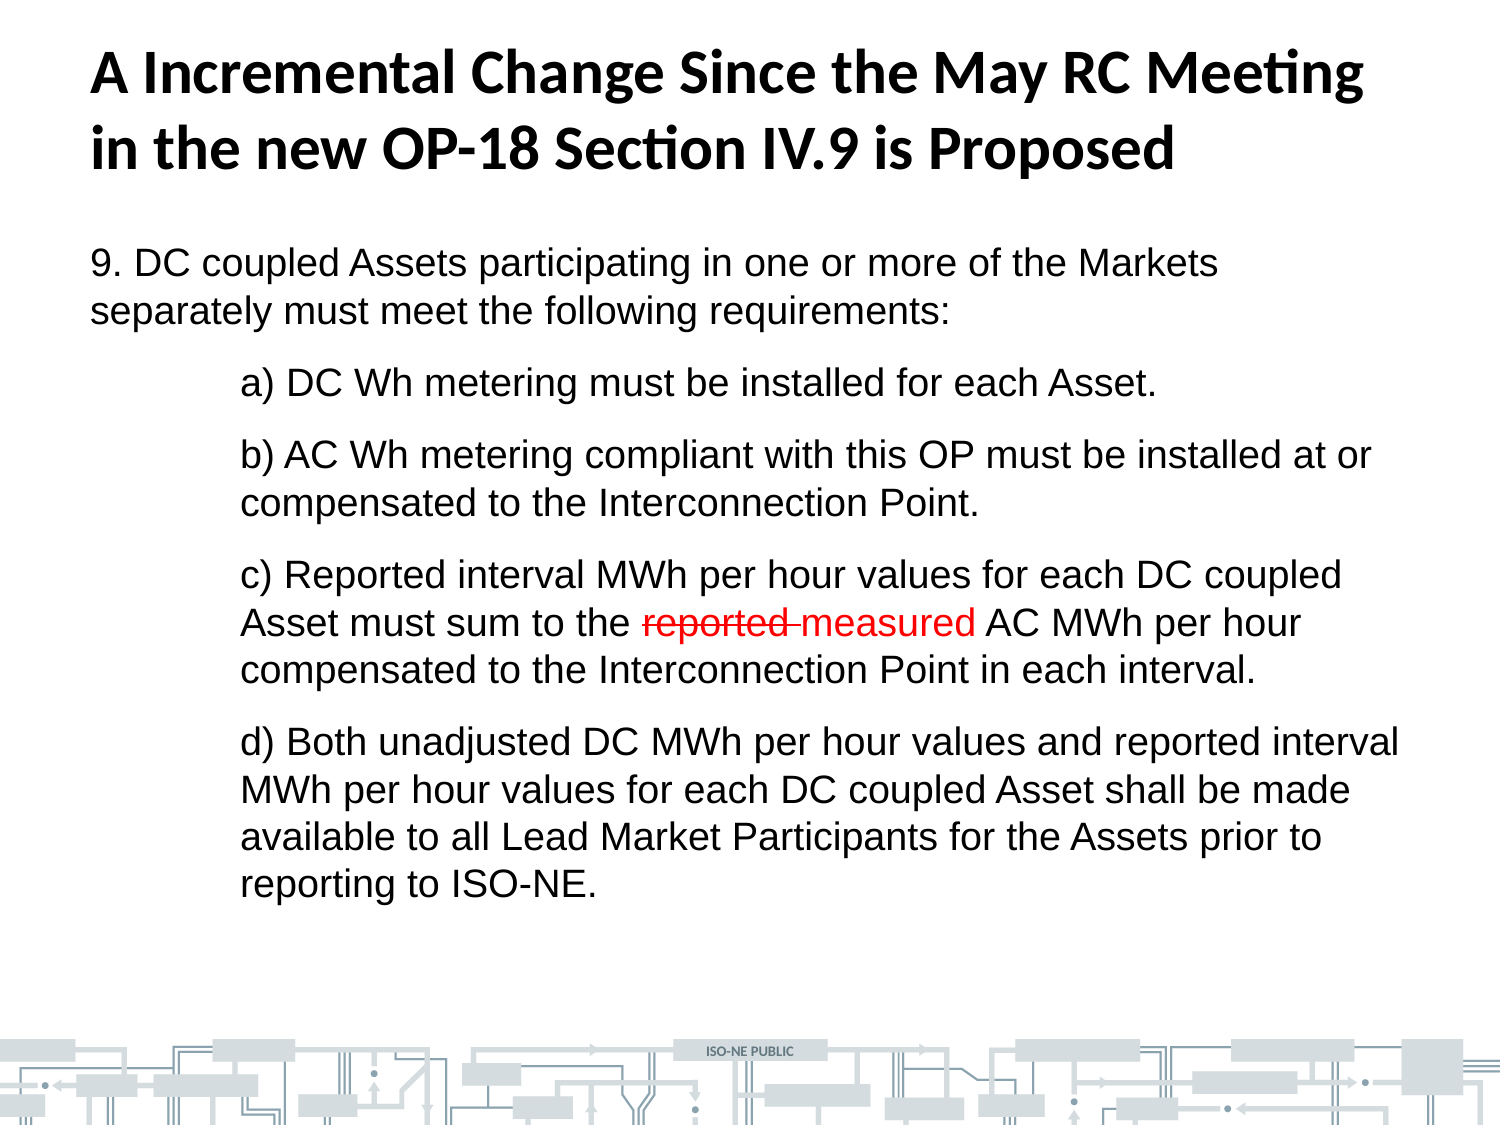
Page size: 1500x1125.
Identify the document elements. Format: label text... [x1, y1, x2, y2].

list 9. DC coupled Assets participating in one or more of the Markets separately must meet the following requirements: a) DC Wh metering must be installed for each Asset. b) AC Wh metering compliant with this OP must be installed at or compensated to the Interconnection Point. c) Reported interval MWh per hour values for each DC coupled Asset must sum to the reported measured AC MWh per hour compensated to the Interconnection Point in each interval. d) Both unadjusted DC MWh per hour values and reported interval MWh per hour values for each DC coupled Asset shall be made available to all Lead Market Participants for the Assets prior to reporting to ISO-NE. [75, 229, 1425, 1020]
picture [0, 1031, 1500, 1125]
title A Incremental Change Since the May RC Meeting in the new OP-18 Section IV.9 is Proposed [75, 12, 1425, 200]
